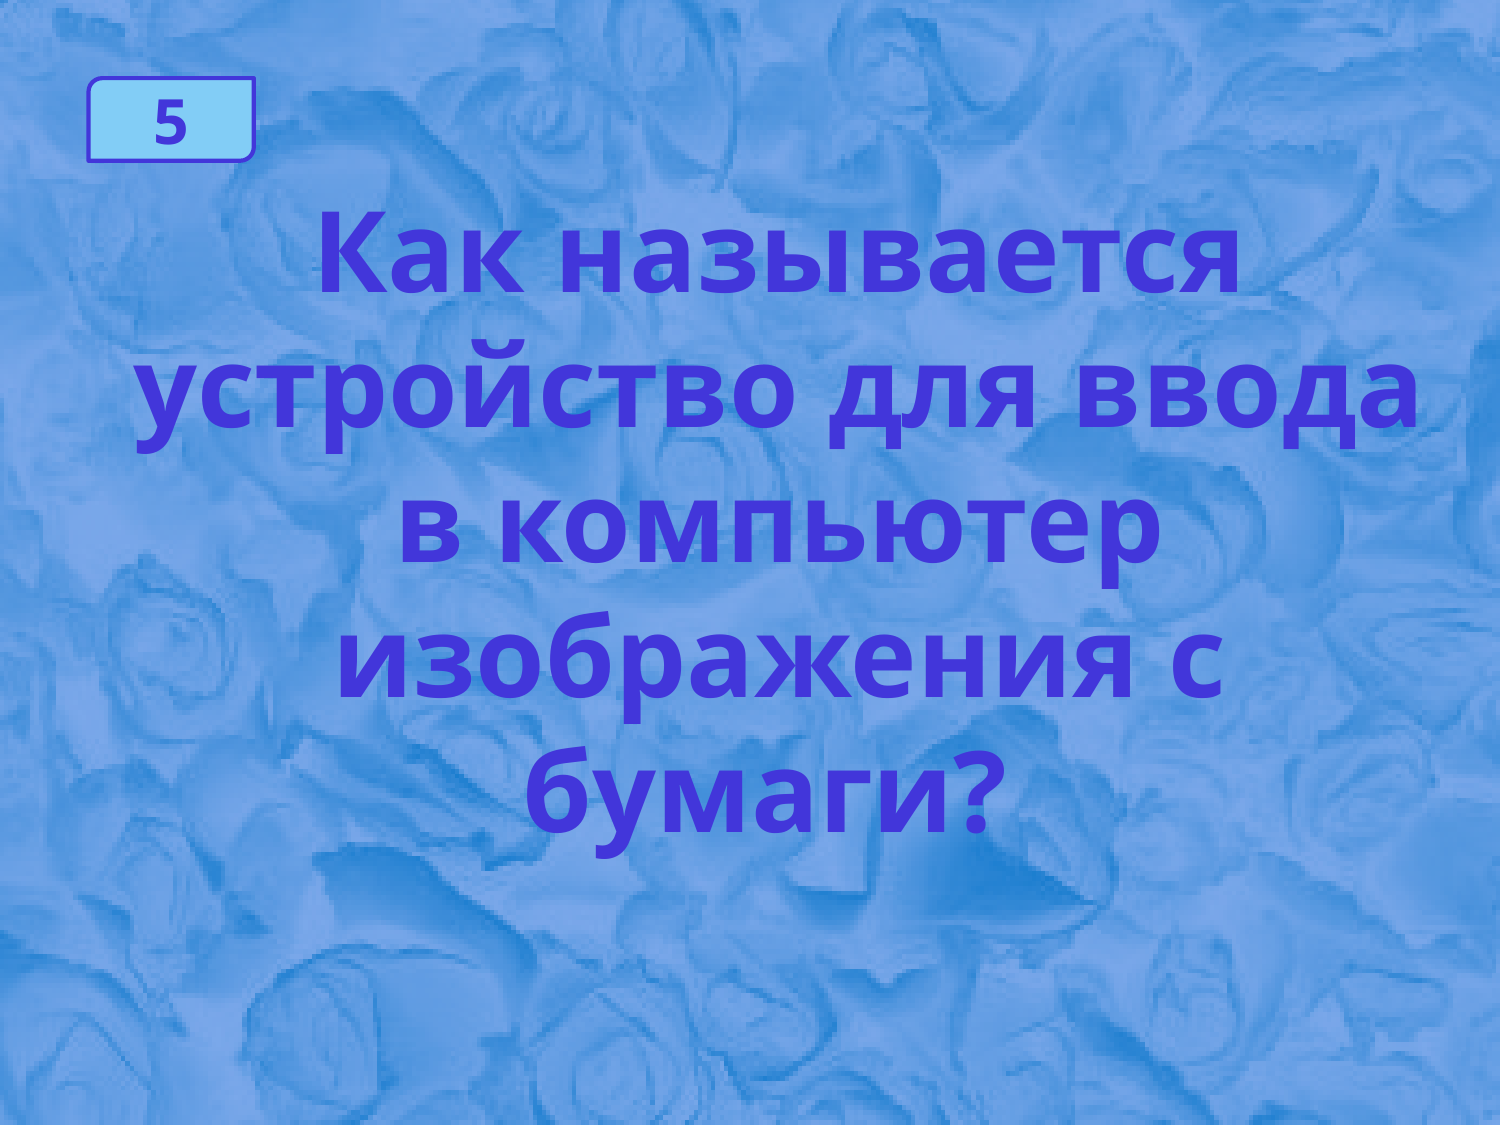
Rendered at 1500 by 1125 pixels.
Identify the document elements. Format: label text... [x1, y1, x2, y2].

text_box Как называется устройство для ввода в компьютер изображения с бумаги? [112, 172, 1447, 863]
text_box 5 [86, 76, 256, 163]
